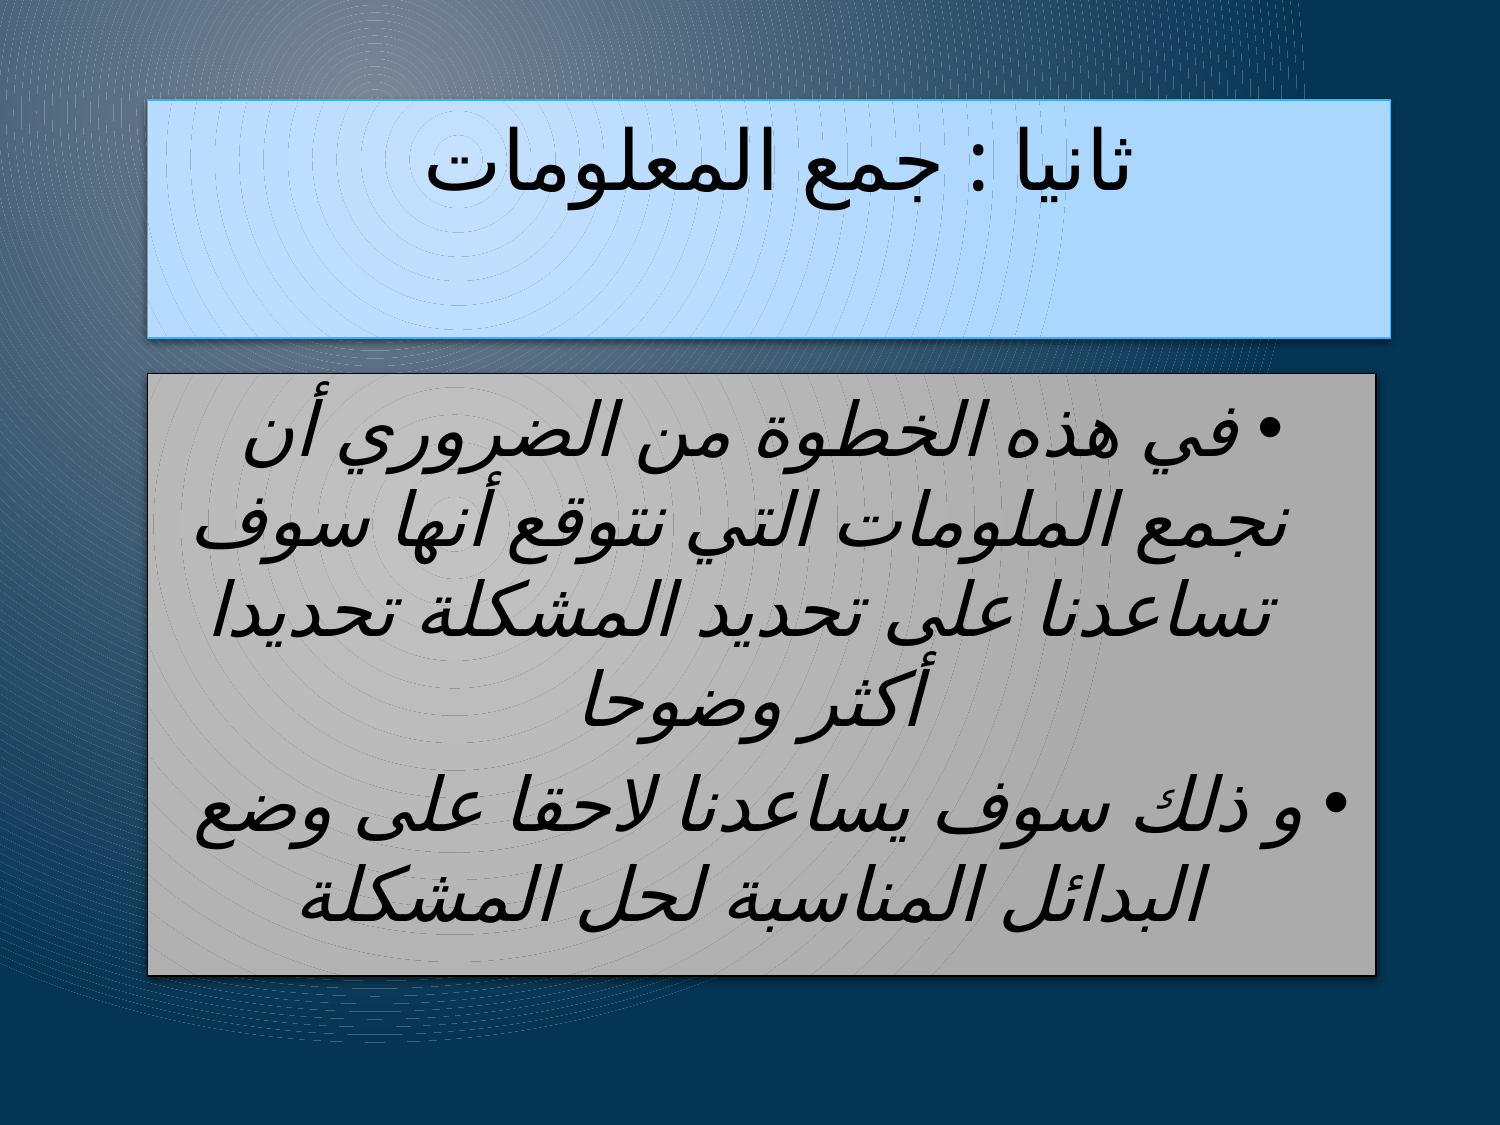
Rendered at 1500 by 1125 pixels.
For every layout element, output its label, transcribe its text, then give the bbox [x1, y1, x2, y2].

list في هذه الخطوة من الضروري أن نجمع الملومات التي نتوقع أنها سوف تساعدنا على تحديد المشكلة تحديدا أكثر وضوحا و ذلك سوف يساعدنا لاحقا على وضع البدائل المناسبة لحل المشكلة [147, 373, 1377, 977]
title ثانيا : جمع المعلومات [147, 99, 1391, 339]
